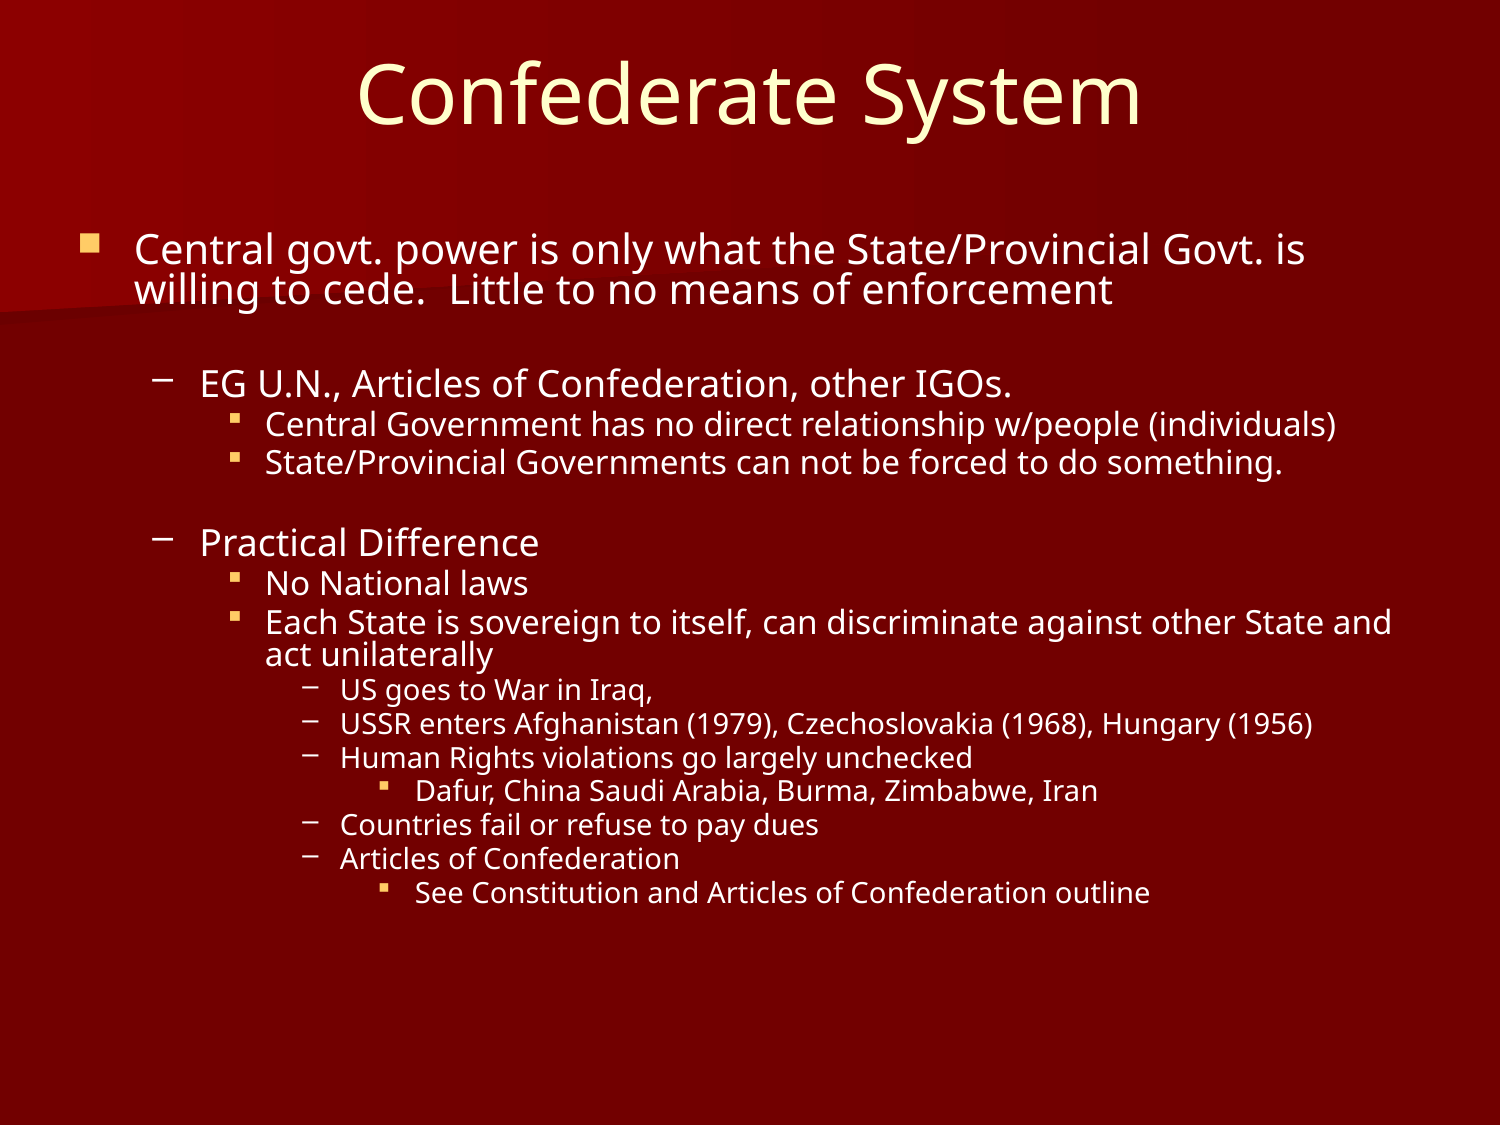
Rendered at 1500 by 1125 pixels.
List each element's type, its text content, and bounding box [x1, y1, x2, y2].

title Confederate System [74, 44, 1426, 138]
list Central govt. power is only what the State/Provincial Govt. is willing to cede. Little to no means of enforcement EG U.N., Articles of Confederation, other IGOs. Central Government has no direct relationship w/people (individuals) State/Provincial Governments can not be forced to do something. Practical Difference No National laws Each State is sovereign to itself, can discriminate against other State and act unilaterally US goes to War in Iraq, USSR enters Afghanistan (1979), Czechoslovakia (1968), Hungary (1956) Human Rights violations go largely unchecked Dafur, China Saudi Arabia, Burma, Zimbabwe, Iran Countries fail or refuse to pay dues Articles of Confederation See Constitution and Articles of Confederation outline [62, 224, 1413, 968]
